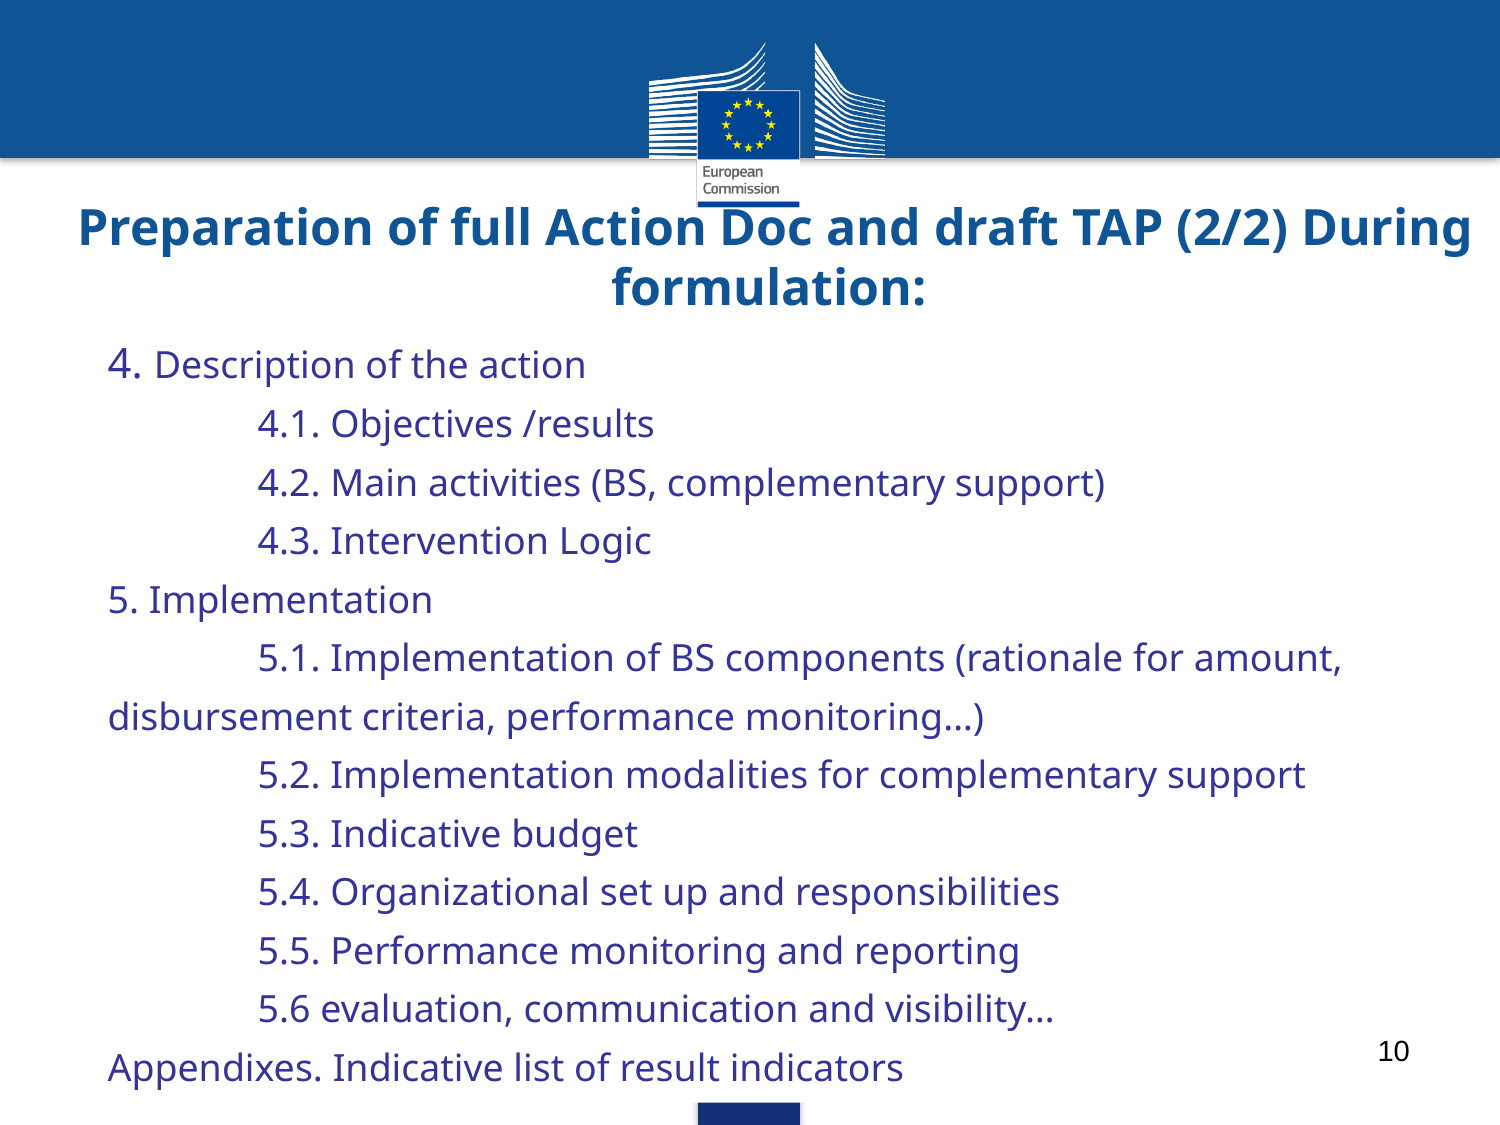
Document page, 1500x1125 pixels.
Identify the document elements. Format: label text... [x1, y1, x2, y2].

list 4. Description of the action 4.1. Objectives /results 4.2. Main activities (BS, complementary support) 4.3. Intervention Logic 5. Implementation 5.1. Implementation of BS components (rationale for amount, disbursement criteria, performance monitoring…) 5.2. Implementation modalities for complementary support 5.3. Indicative budget 5.4. Organizational set up and responsibilities 5.5. Performance monitoring and reporting 5.6 evaluation, communication and visibility… Appendixes. Indicative list of result indicators [17, 314, 1500, 1103]
slide_number 10 [1074, 1024, 1426, 1103]
picture [649, 42, 885, 207]
title Preparation of full Action Doc and draft TAP (2/2) During formulation: [0, 207, 1497, 303]
